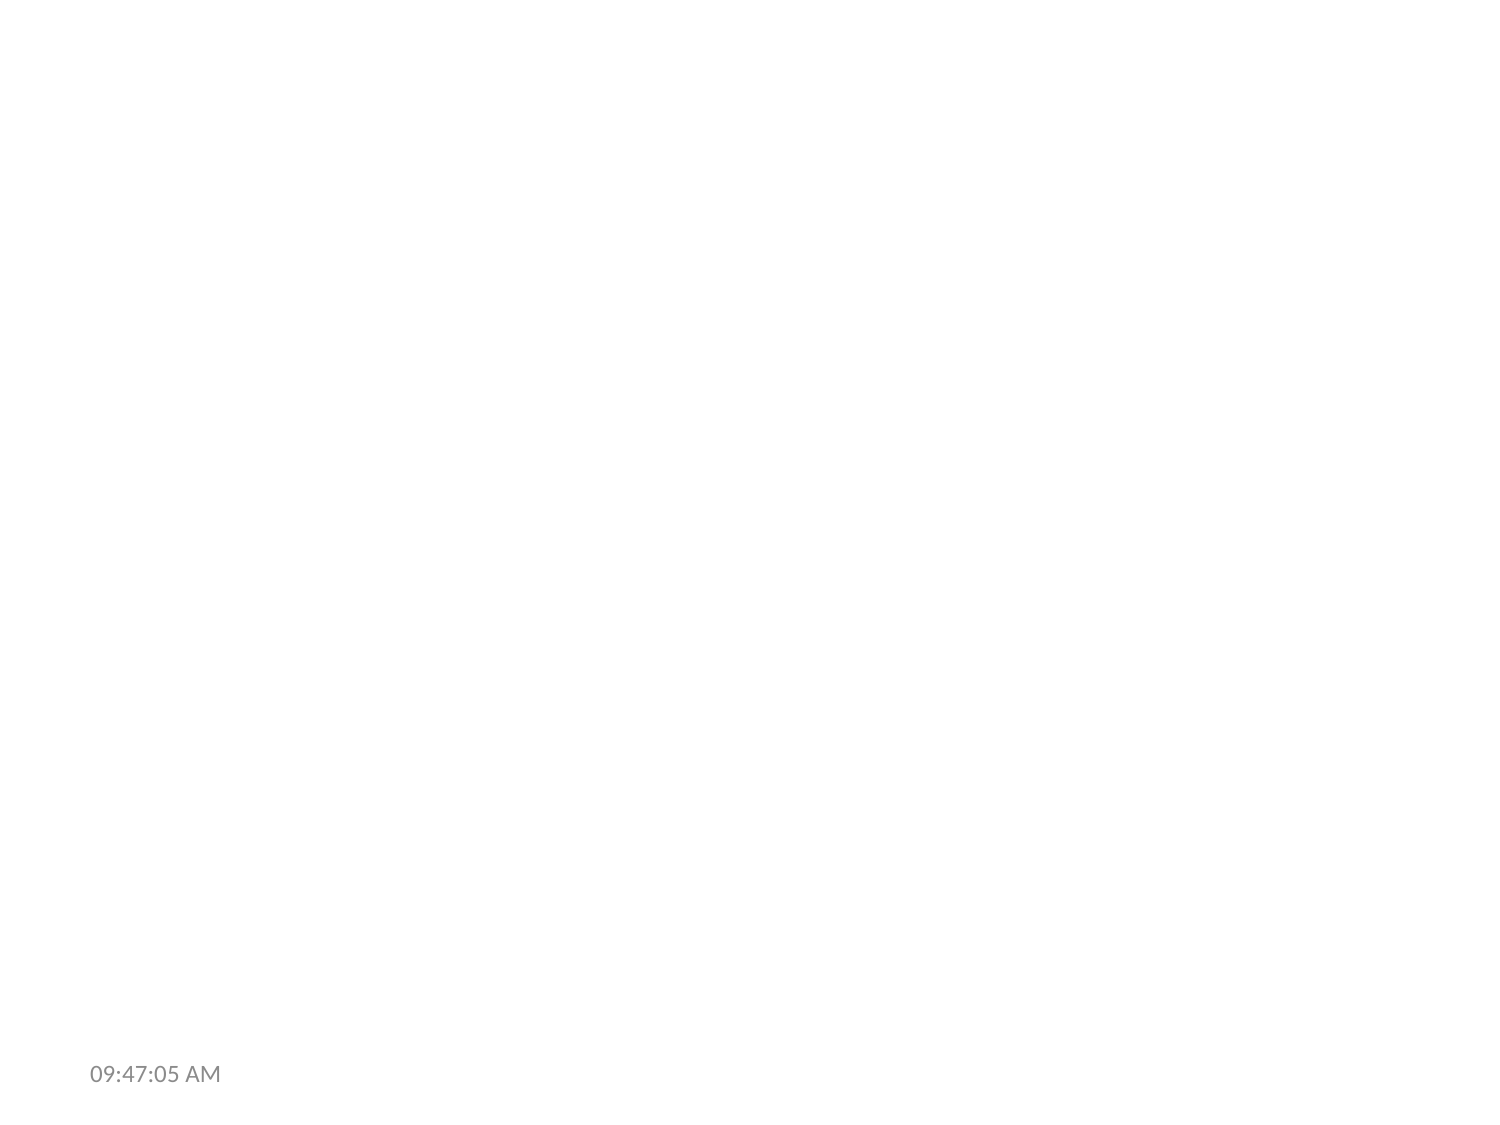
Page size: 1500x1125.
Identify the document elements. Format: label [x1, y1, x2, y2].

slide_number [75, 1042, 425, 1103]
